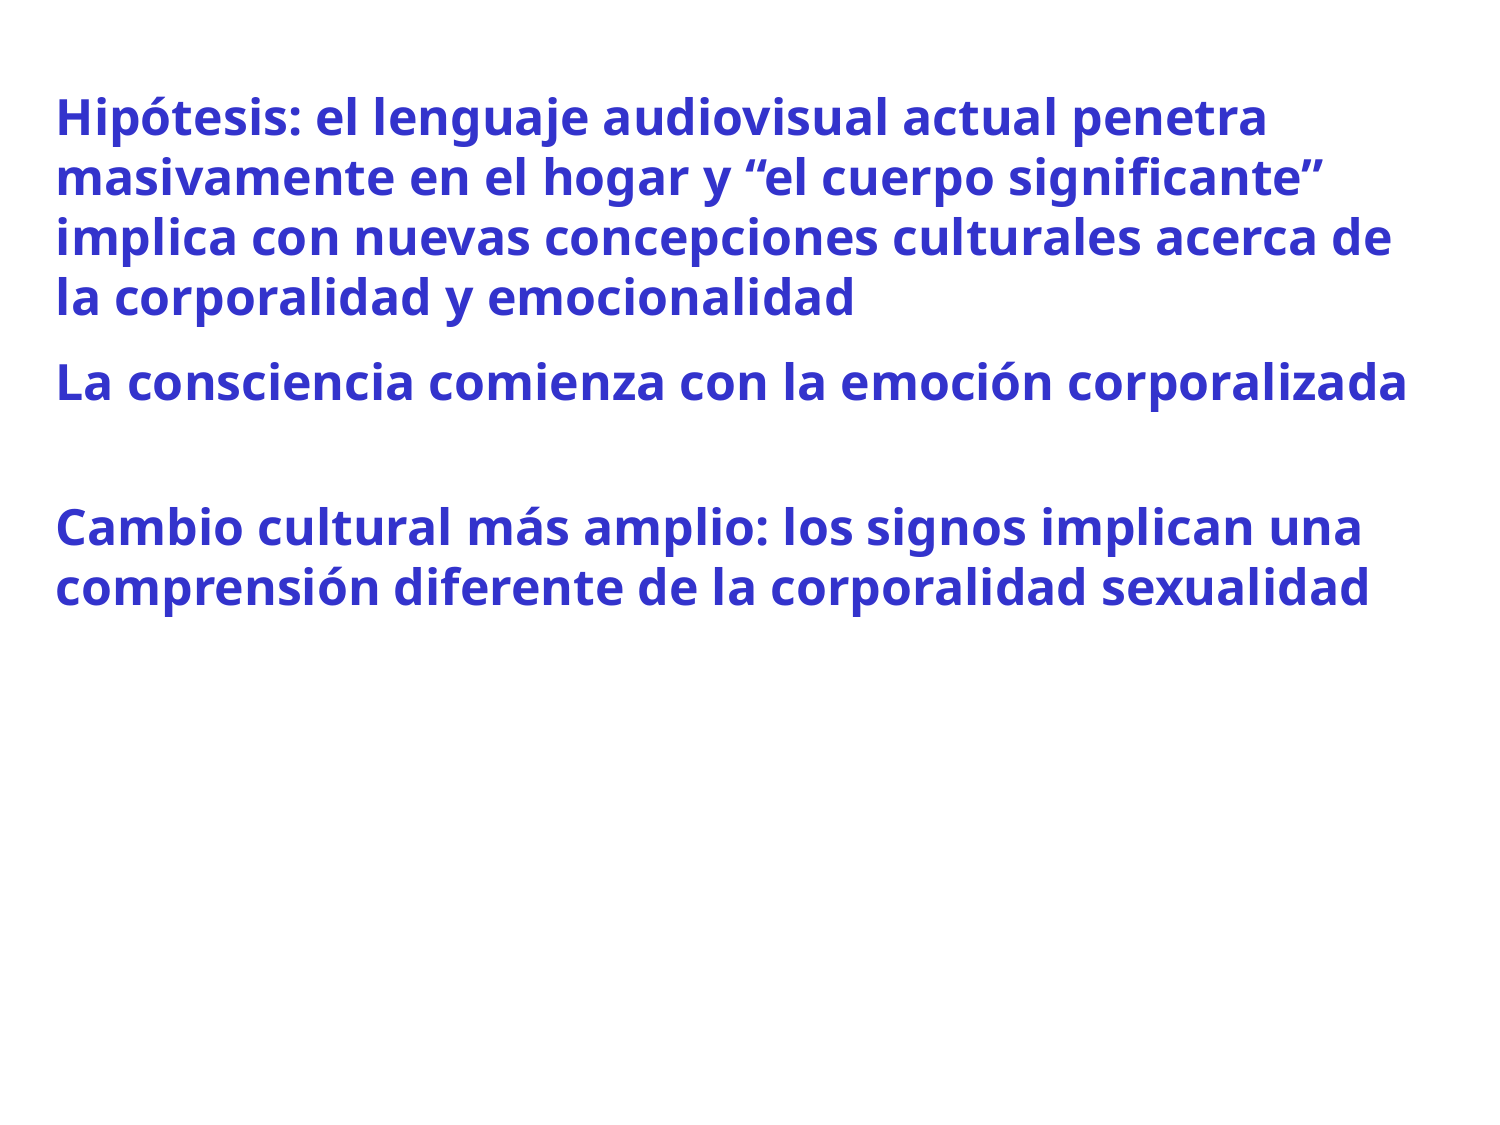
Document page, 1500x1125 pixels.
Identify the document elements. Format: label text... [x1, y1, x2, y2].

text_box Hipótesis: el lenguaje audiovisual actual penetra masivamente en el hogar y “el cuerpo significante” implica con nuevas concepciones culturales acerca de la corporalidad y emocionalidad La consciencia comienza con la emoción corporalizada Cambio cultural más amplio: los signos implican una comprensión diferente de la corporalidad sexualidad [41, 78, 1447, 623]
